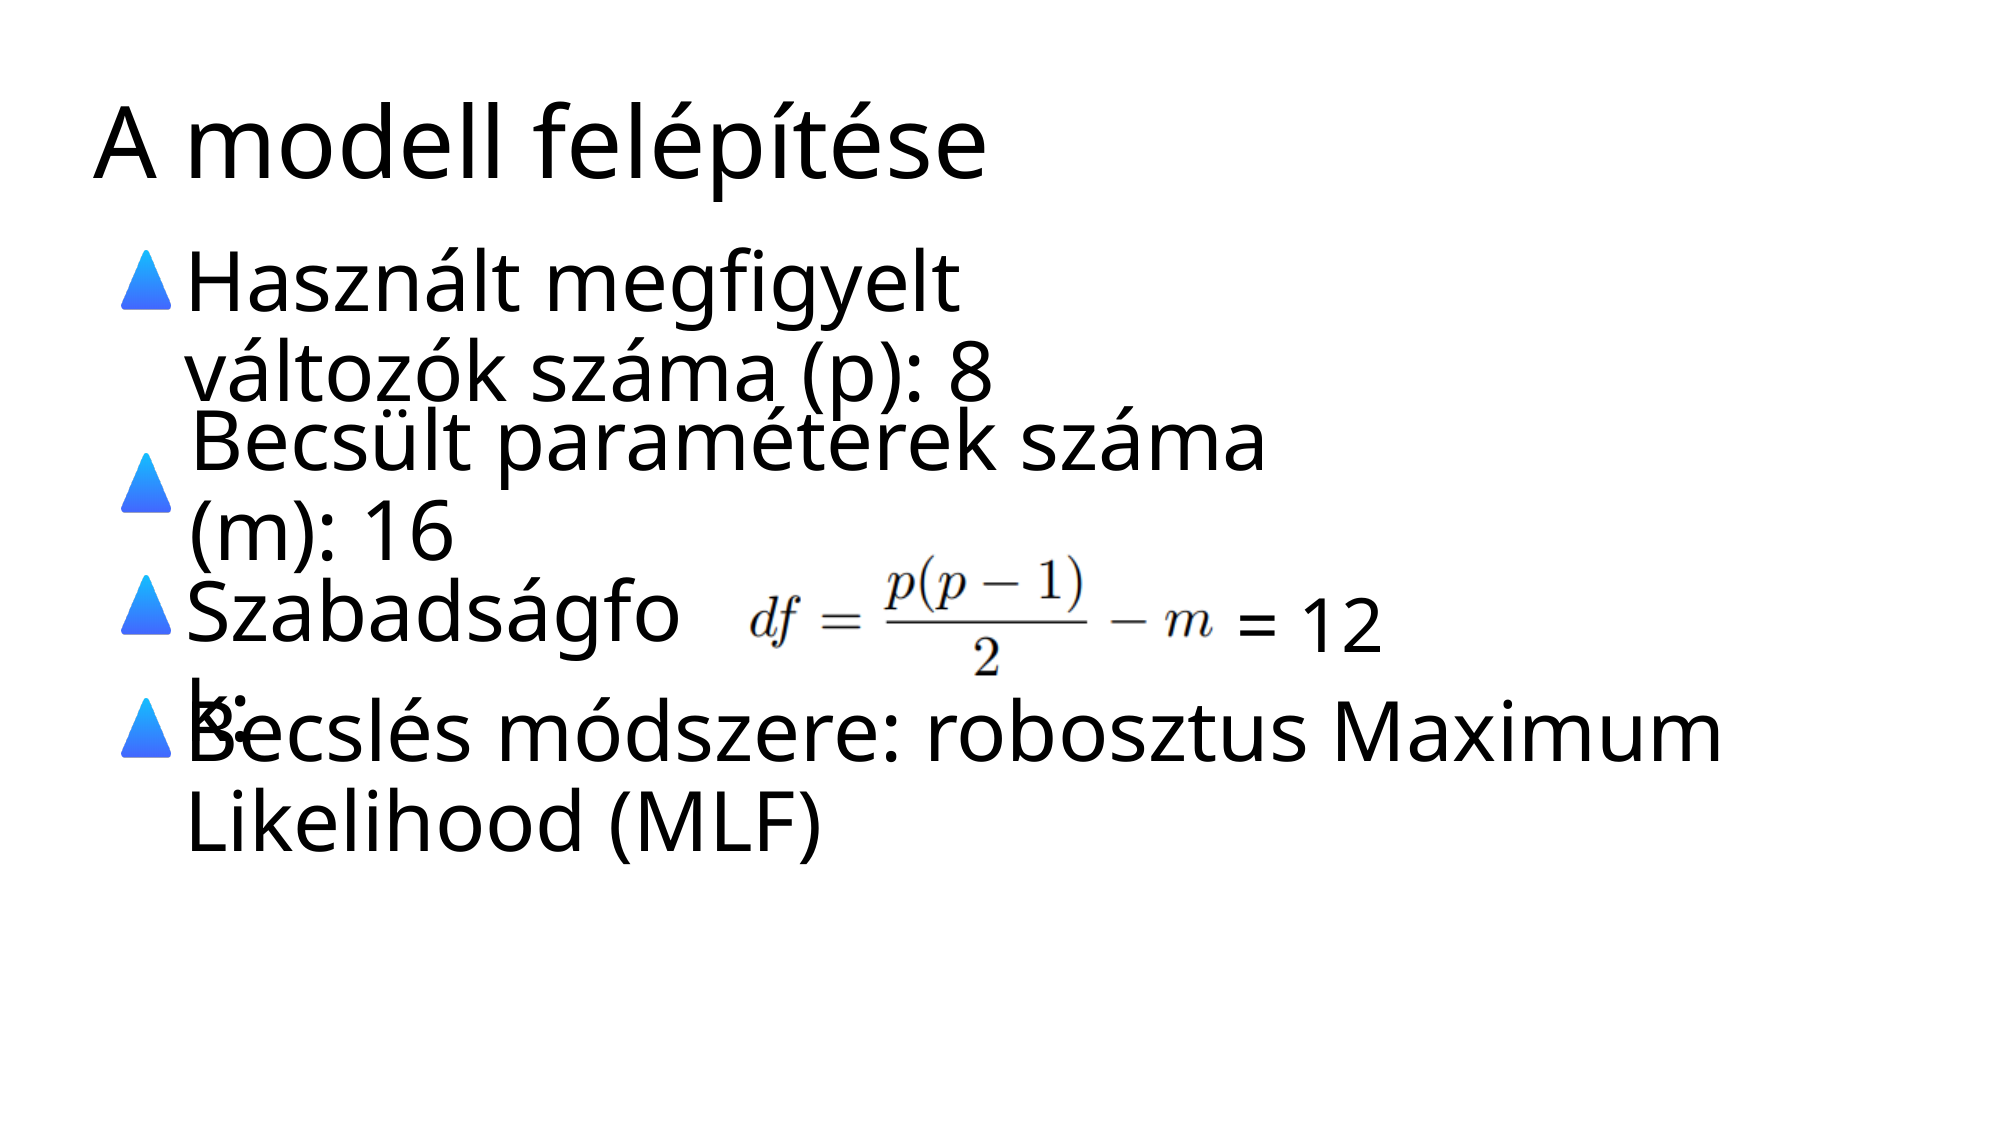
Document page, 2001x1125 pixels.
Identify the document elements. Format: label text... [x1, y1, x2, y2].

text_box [121, 693, 1768, 858]
title A modell felépítése [78, 74, 1118, 219]
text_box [121, 545, 1432, 693]
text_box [121, 435, 1433, 542]
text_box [121, 244, 1183, 405]
